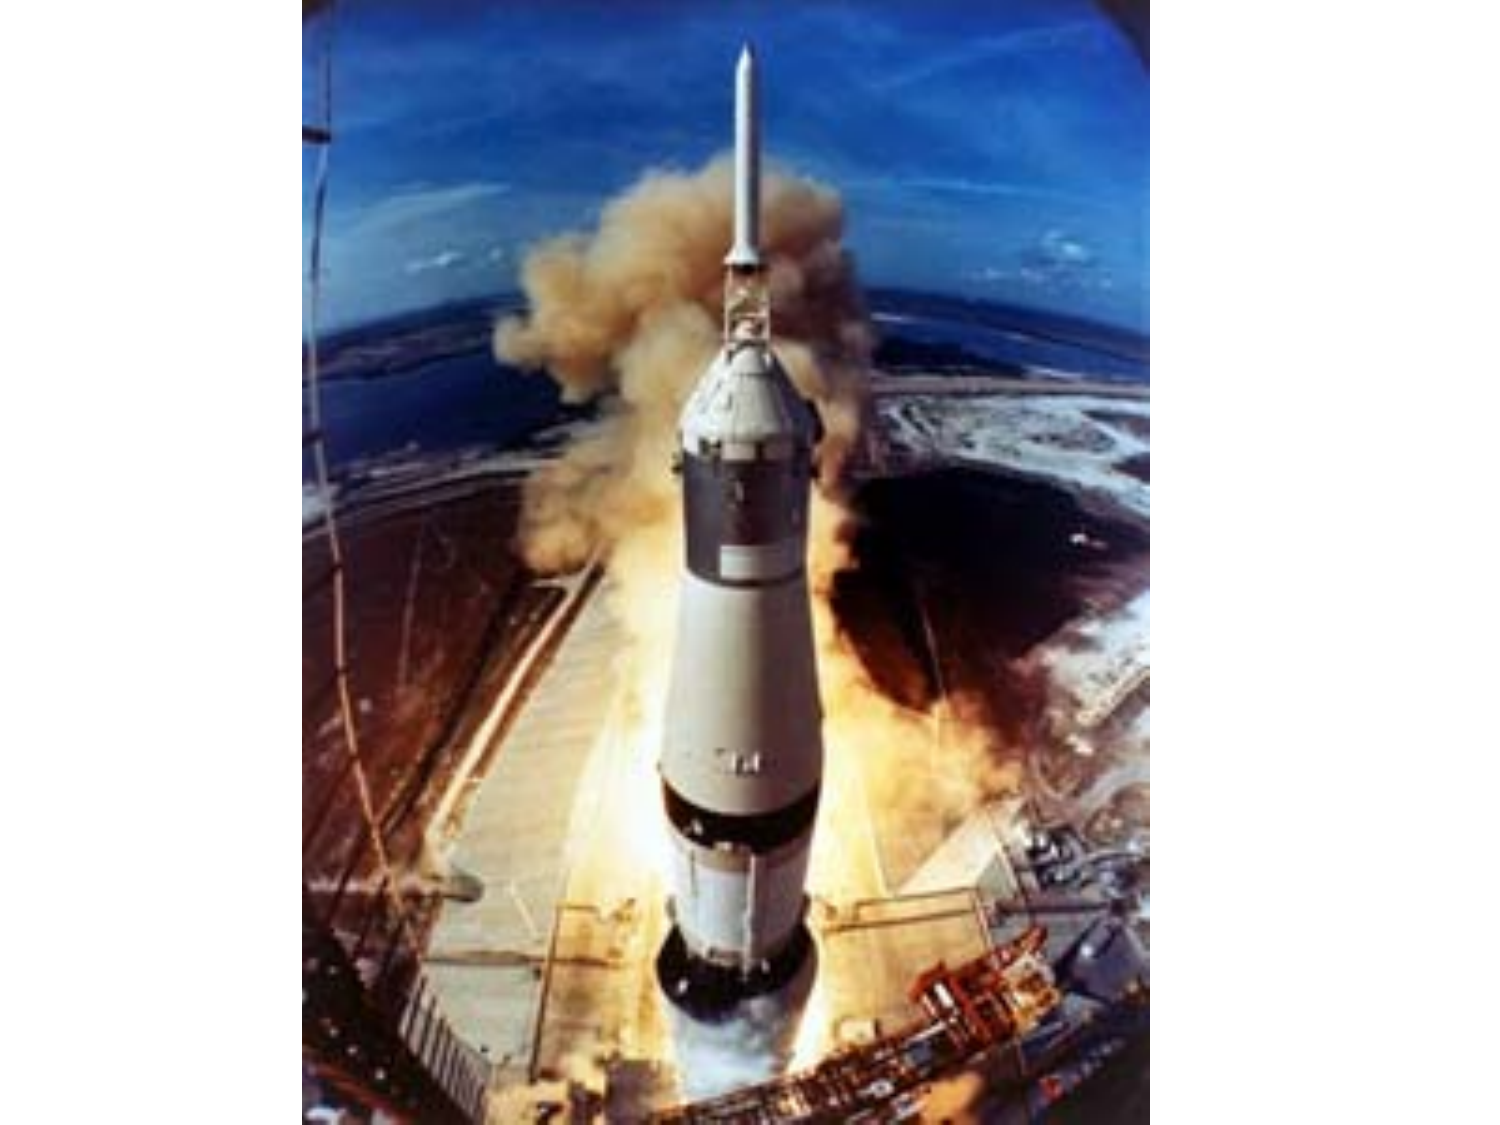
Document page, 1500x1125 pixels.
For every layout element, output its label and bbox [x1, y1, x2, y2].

picture [302, 0, 1151, 1125]
